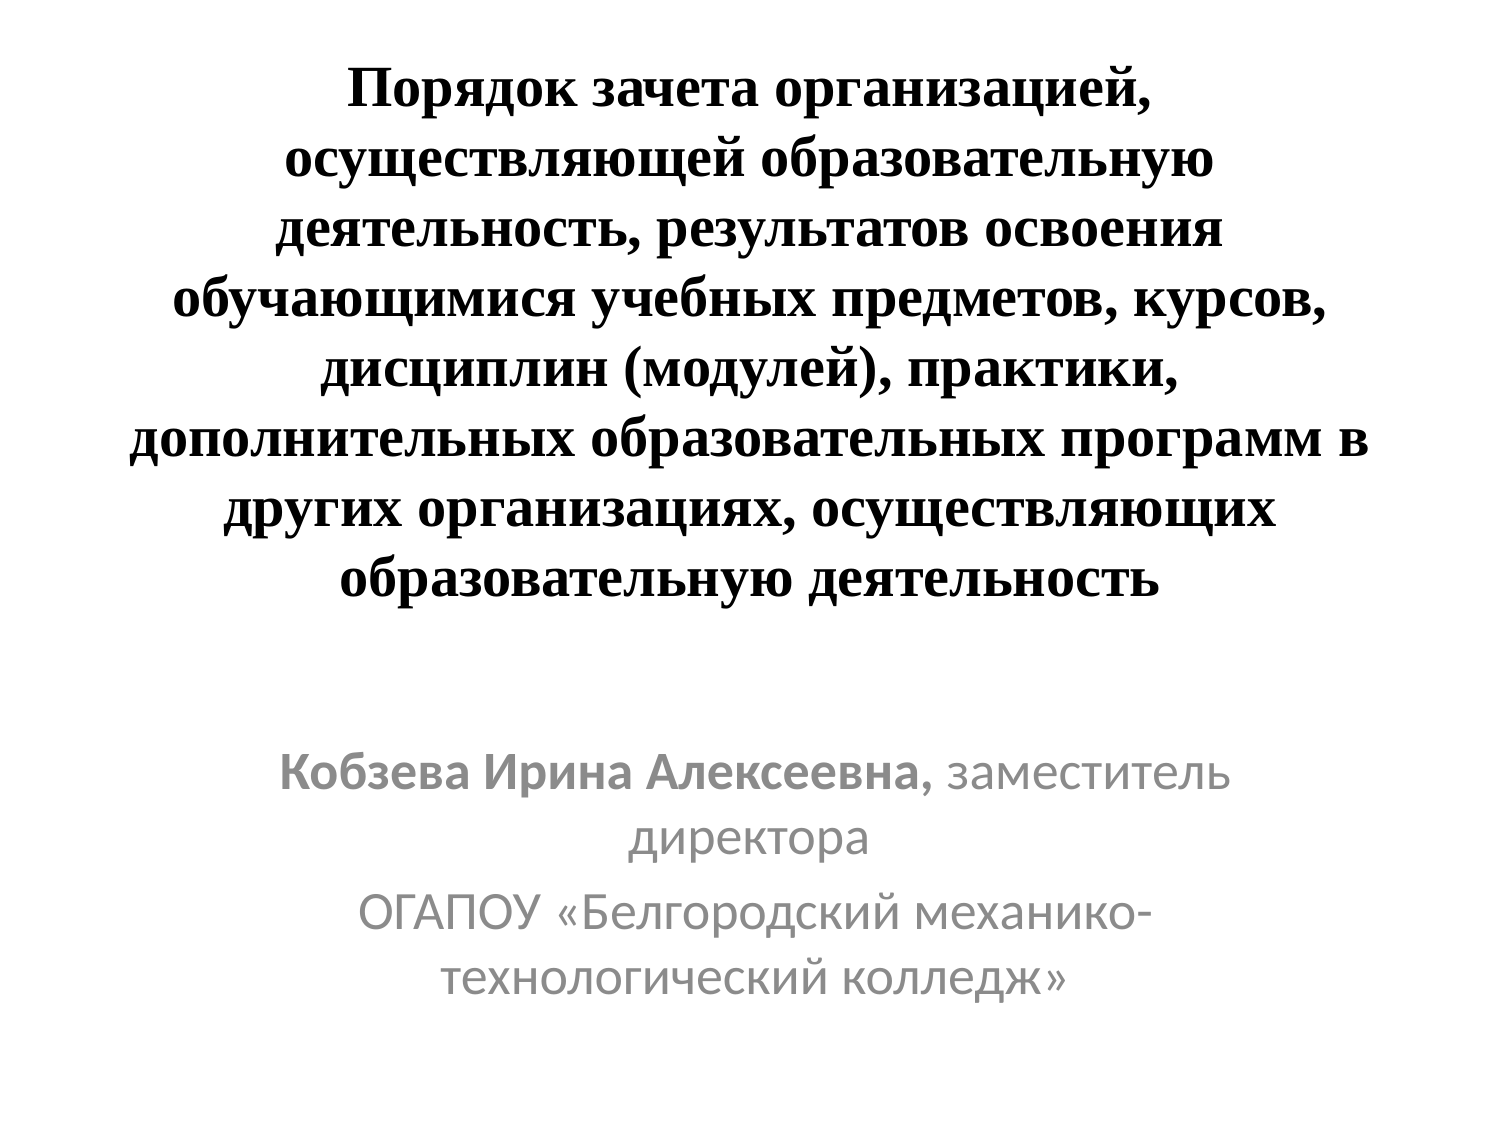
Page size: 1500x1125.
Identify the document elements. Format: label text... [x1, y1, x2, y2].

title Порядок зачета организацией, осуществляющей образовательную деятельность, результатов освоения обучающимися учебных предметов, курсов, дисциплин (модулей), практики, дополнительных образовательных программ в других организациях, осуществляющих образовательную деятельность [112, 66, 1388, 591]
subtitle Кобзева Ирина Алексеевна, заместитель директора ОГАПОУ «Белгородский механико-технологический колледж» [230, 727, 1281, 1016]
